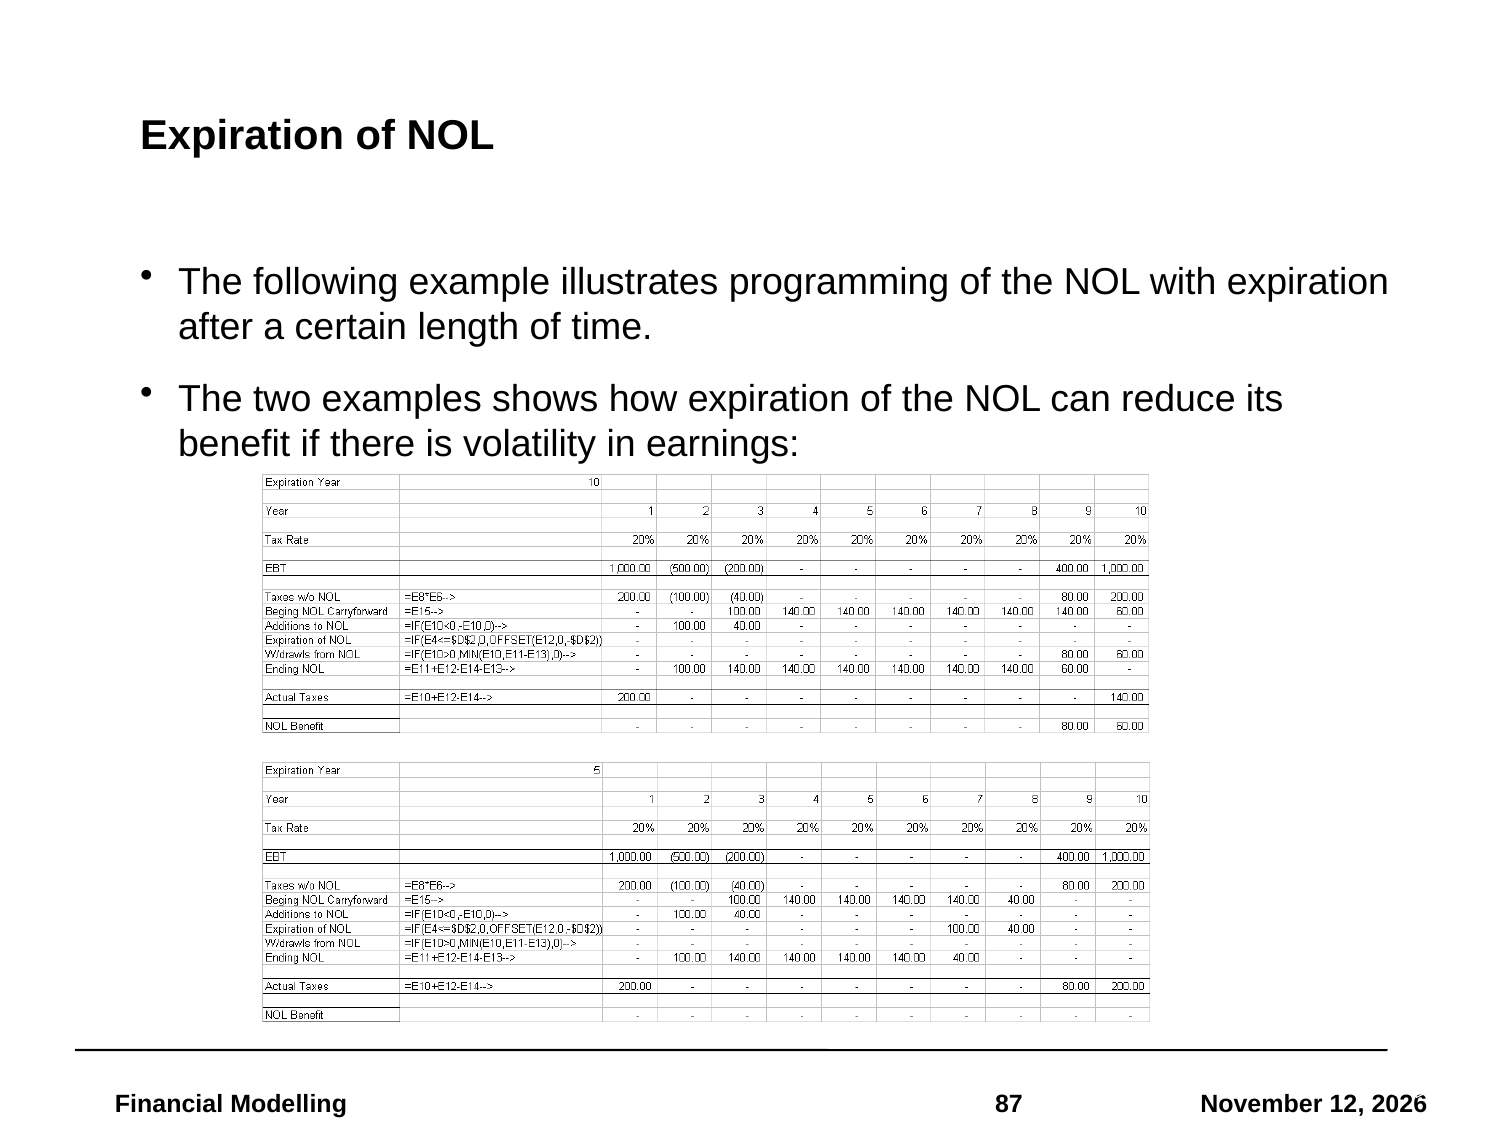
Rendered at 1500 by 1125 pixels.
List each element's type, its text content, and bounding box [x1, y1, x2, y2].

picture [262, 762, 1151, 1022]
title Expiration of NOL [124, 99, 1413, 226]
list The following example illustrates programming of the NOL with expiration after a certain length of time. The two examples shows how expiration of the NOL can reduce its benefit if there is volatility in earnings: [124, 249, 1413, 1001]
picture [262, 474, 1149, 734]
